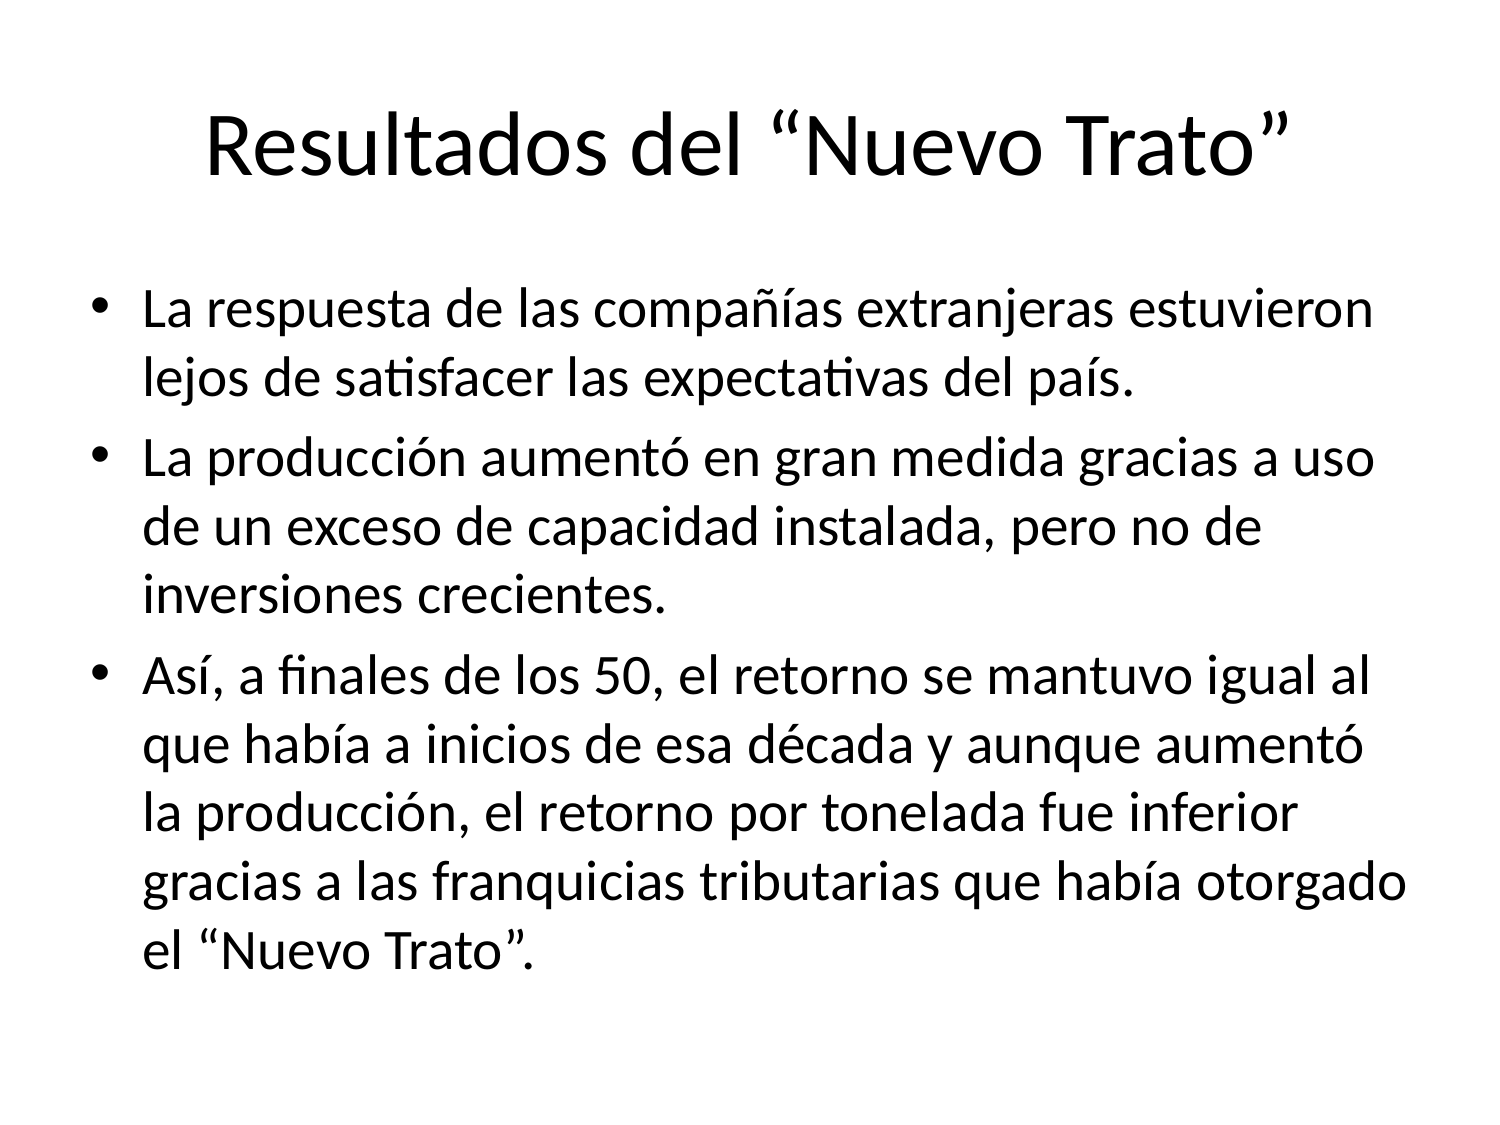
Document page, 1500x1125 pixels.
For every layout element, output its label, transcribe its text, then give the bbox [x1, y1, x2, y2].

title Resultados del “Nuevo Trato” [75, 45, 1425, 233]
list La respuesta de las compañías extranjeras estuvieron lejos de satisfacer las expectativas del país. La producción aumentó en gran medida gracias a uso de un exceso de capacidad instalada, pero no de inversiones crecientes. Así, a finales de los 50, el retorno se mantuvo igual al que había a inicios de esa década y aunque aumentó la producción, el retorno por tonelada fue inferior gracias a las franquicias tributarias que había otorgado el “Nuevo Trato”. [75, 262, 1425, 1005]
